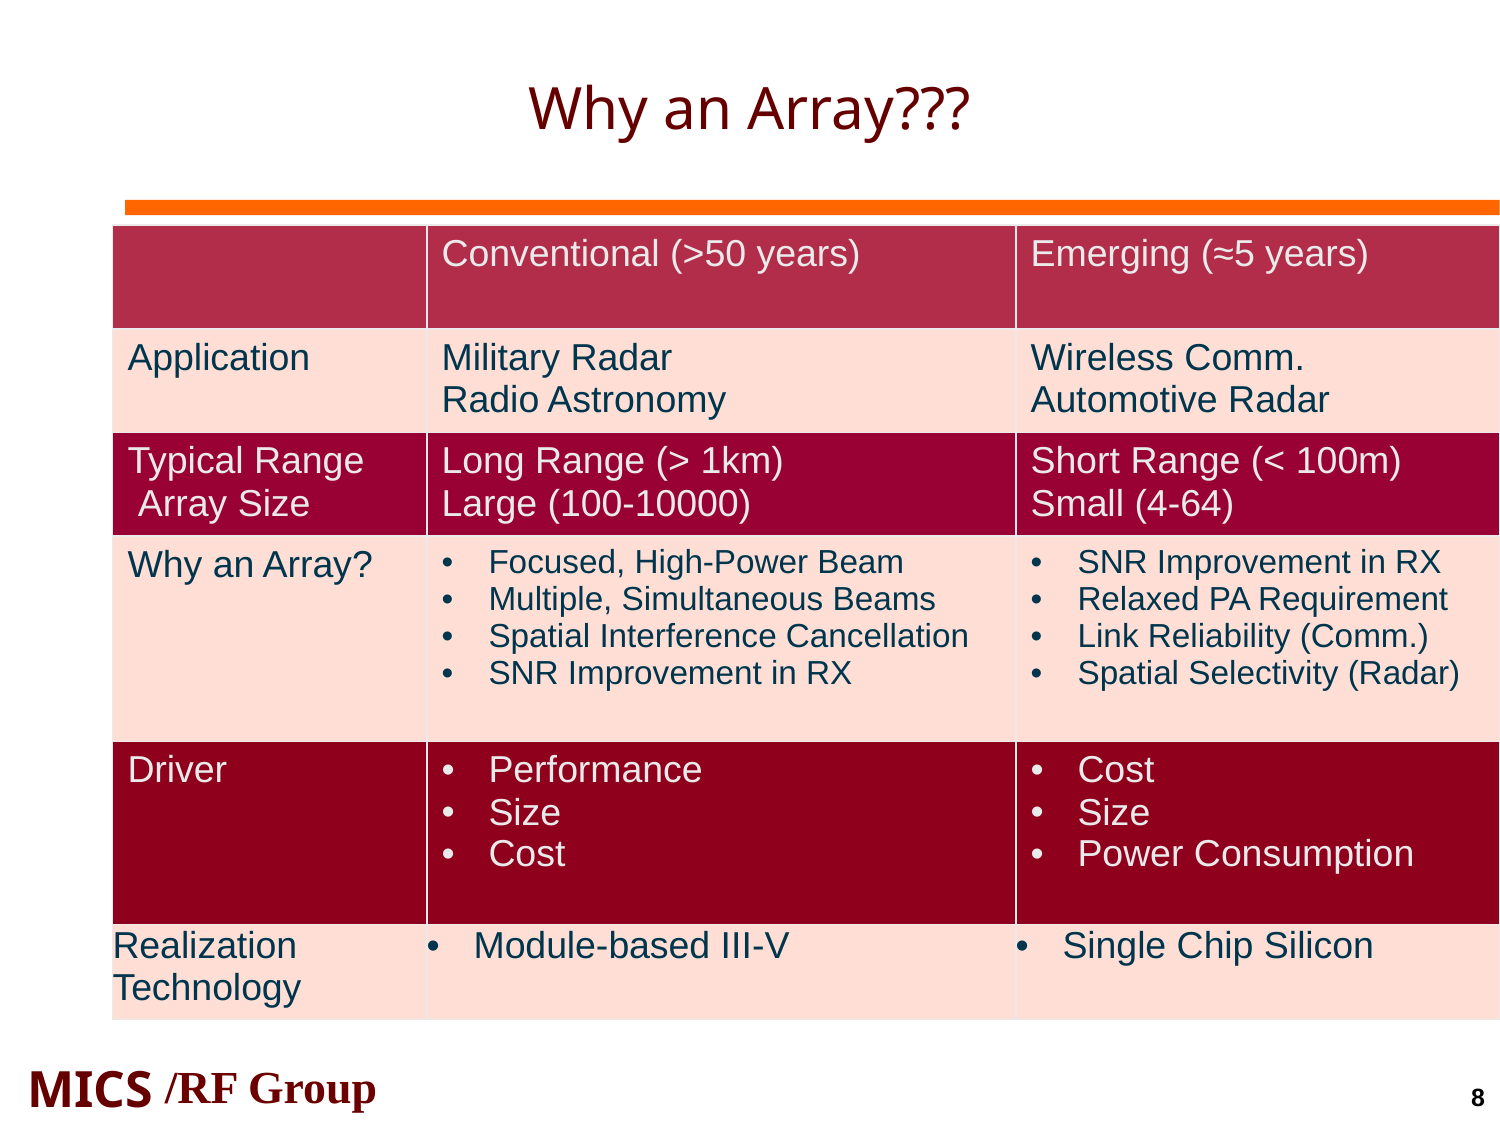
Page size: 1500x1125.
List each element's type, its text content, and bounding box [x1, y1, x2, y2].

table_cell Typical Range Array Size [113, 433, 426, 535]
table_cell Performance Size Cost [428, 742, 1015, 924]
table_cell Focused, High-Power Beam Multiple, Simultaneous Beams Spatial Interference Cancellation SNR Improvement in RX [428, 537, 1015, 741]
table_cell Application [113, 330, 426, 432]
table_cell Single Chip Silicon [1017, 925, 1499, 1019]
title Why an Array??? [112, 12, 1388, 201]
table_header Conventional (>50 years) [428, 226, 1015, 328]
table_header [113, 226, 426, 328]
table_cell Module-based III-V [428, 925, 1015, 1019]
table_cell Wireless Comm. Automotive Radar [1017, 330, 1499, 432]
table_cell Realization Technology [113, 925, 426, 1019]
table_header Emerging (≈5 years) [1017, 226, 1499, 328]
table_cell SNR Improvement in RX Relaxed PA Requirement Link Reliability (Comm.) Spatial Selectivity (Radar) [1017, 537, 1499, 741]
table_cell Short Range (< 100m) Small (4-64) [1017, 433, 1499, 535]
table_cell Long Range (> 1km) Large (100-10000) [428, 433, 1015, 535]
text_box /RF Group [149, 1050, 438, 1120]
table_cell Driver [113, 742, 426, 924]
slide_number 8 [1425, 1067, 1500, 1125]
table_cell Cost Size Power Consumption [1017, 742, 1499, 924]
table_cell Military Radar Radio Astronomy [428, 330, 1015, 432]
table_cell Why an Array? [113, 537, 426, 741]
